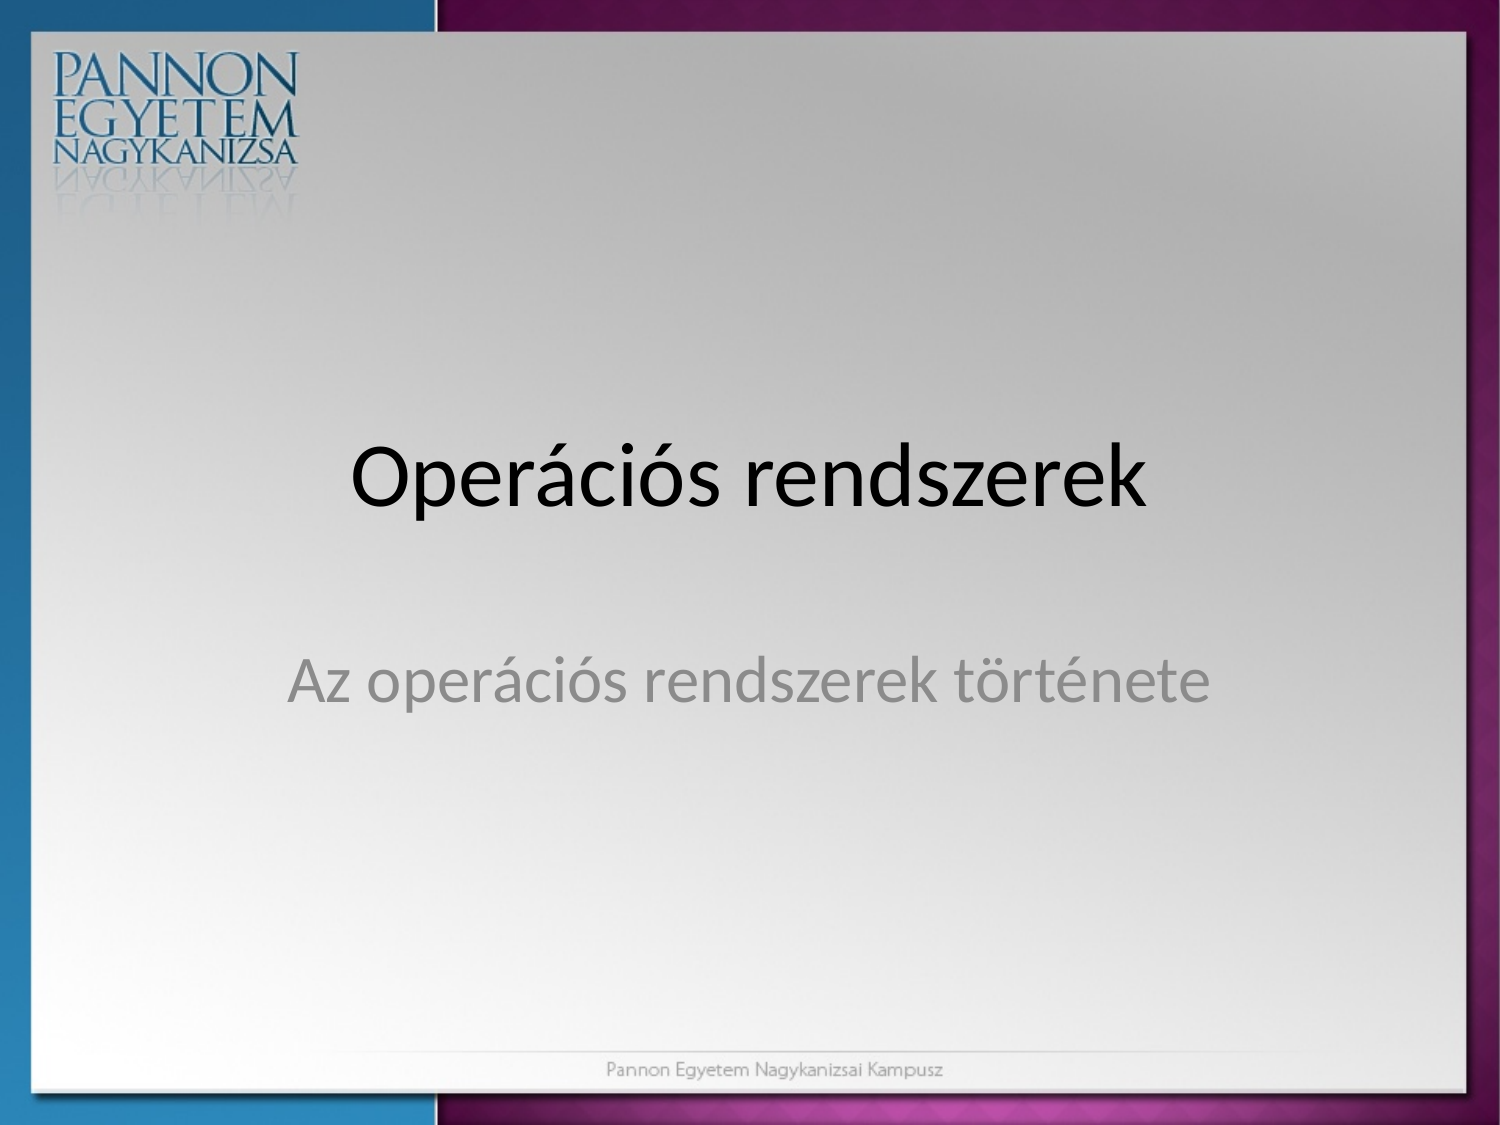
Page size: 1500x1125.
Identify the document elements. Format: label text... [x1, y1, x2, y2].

title Operációs rendszerek [112, 349, 1388, 591]
picture [0, 0, 1500, 1125]
subtitle Az operációs rendszerek története [225, 637, 1275, 925]
